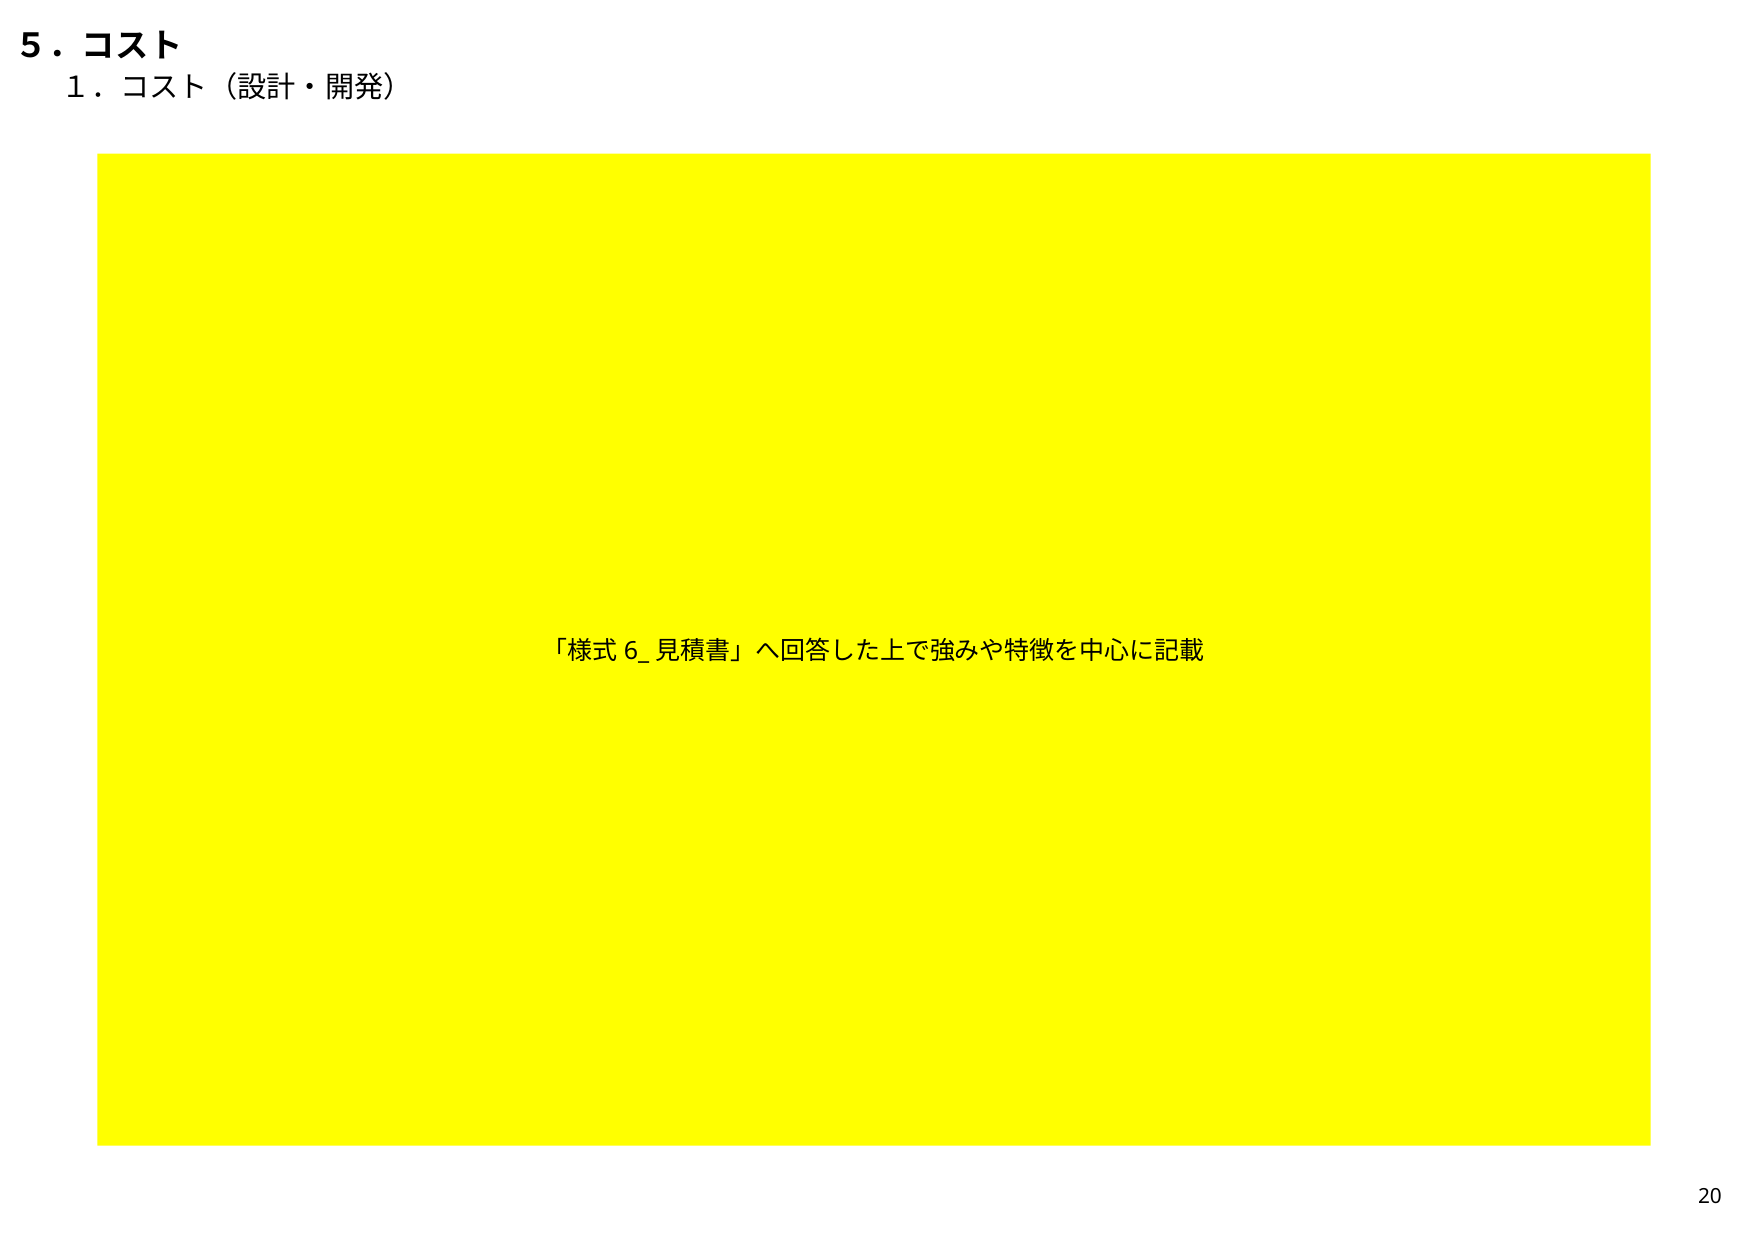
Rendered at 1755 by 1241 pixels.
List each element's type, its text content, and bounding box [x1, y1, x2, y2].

title ５．コスト [14, 29, 1739, 66]
text_box 「様式6_見積書」へ回答した上で強みや特徴を中心に記載 [95, 151, 1653, 1148]
list １．コスト（設計・開発） [61, 67, 1739, 104]
